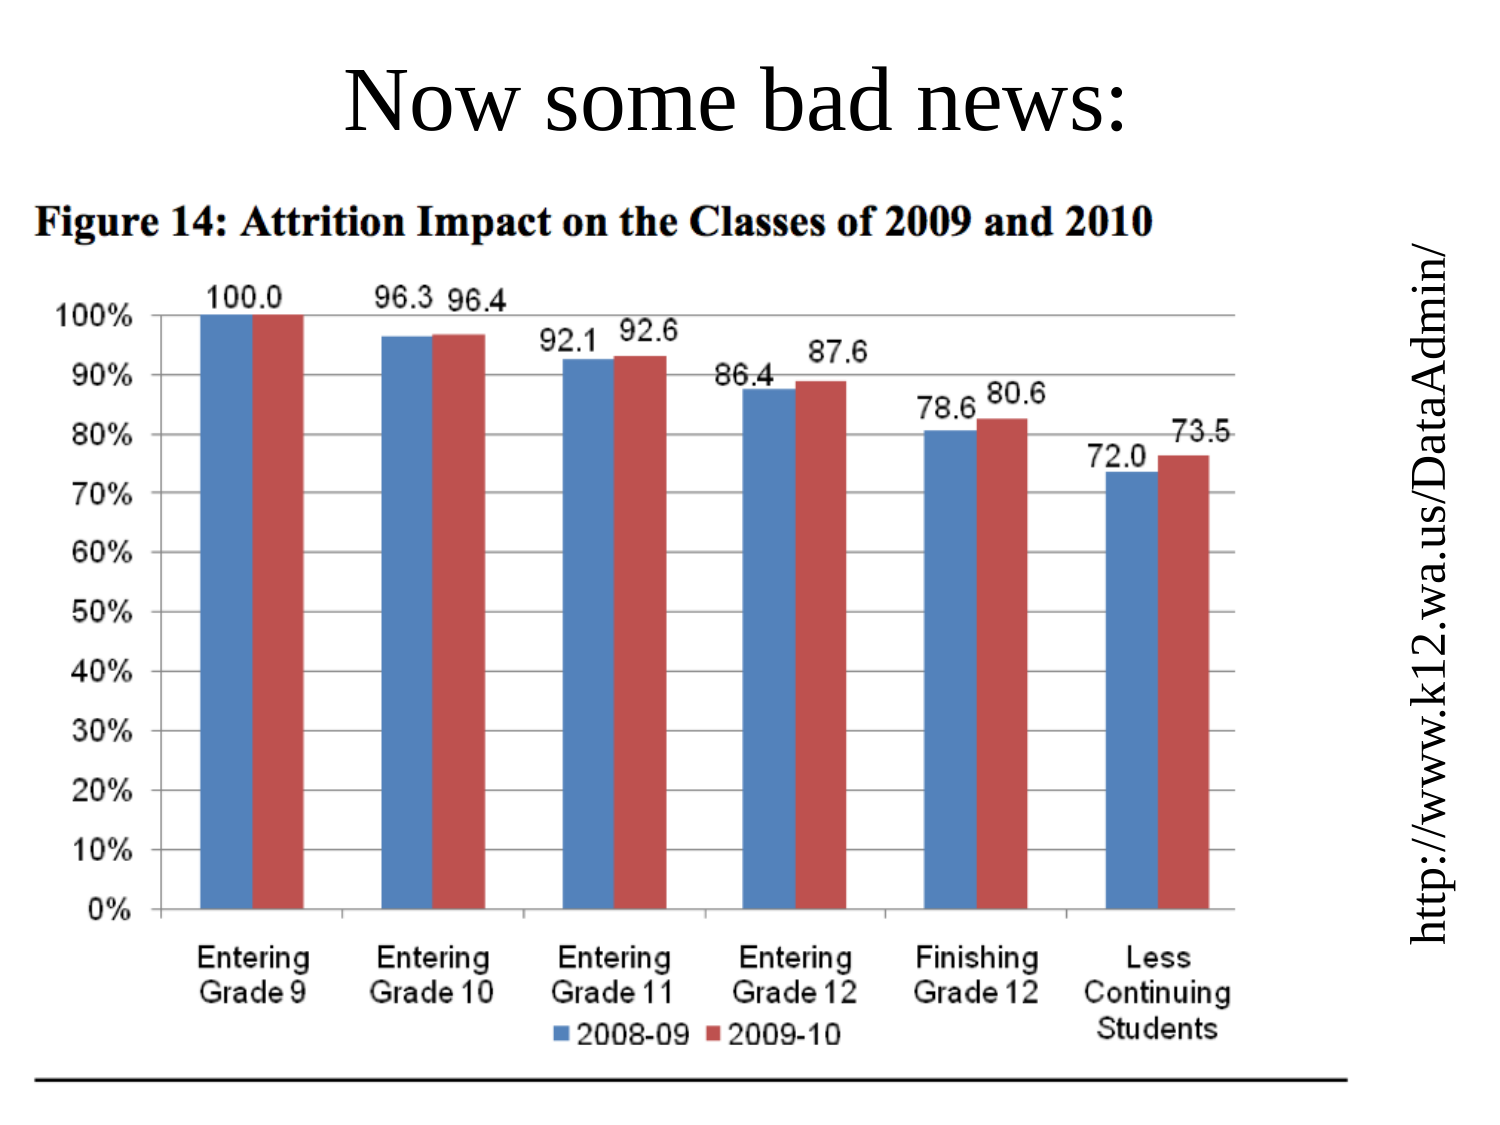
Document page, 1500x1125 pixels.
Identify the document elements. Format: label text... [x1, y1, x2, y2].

text_box Now some bad news: [99, 0, 1375, 188]
text_box http://www.k12.wa.us/DataAdmin/ [1387, 228, 1463, 960]
picture [24, 187, 1363, 1094]
